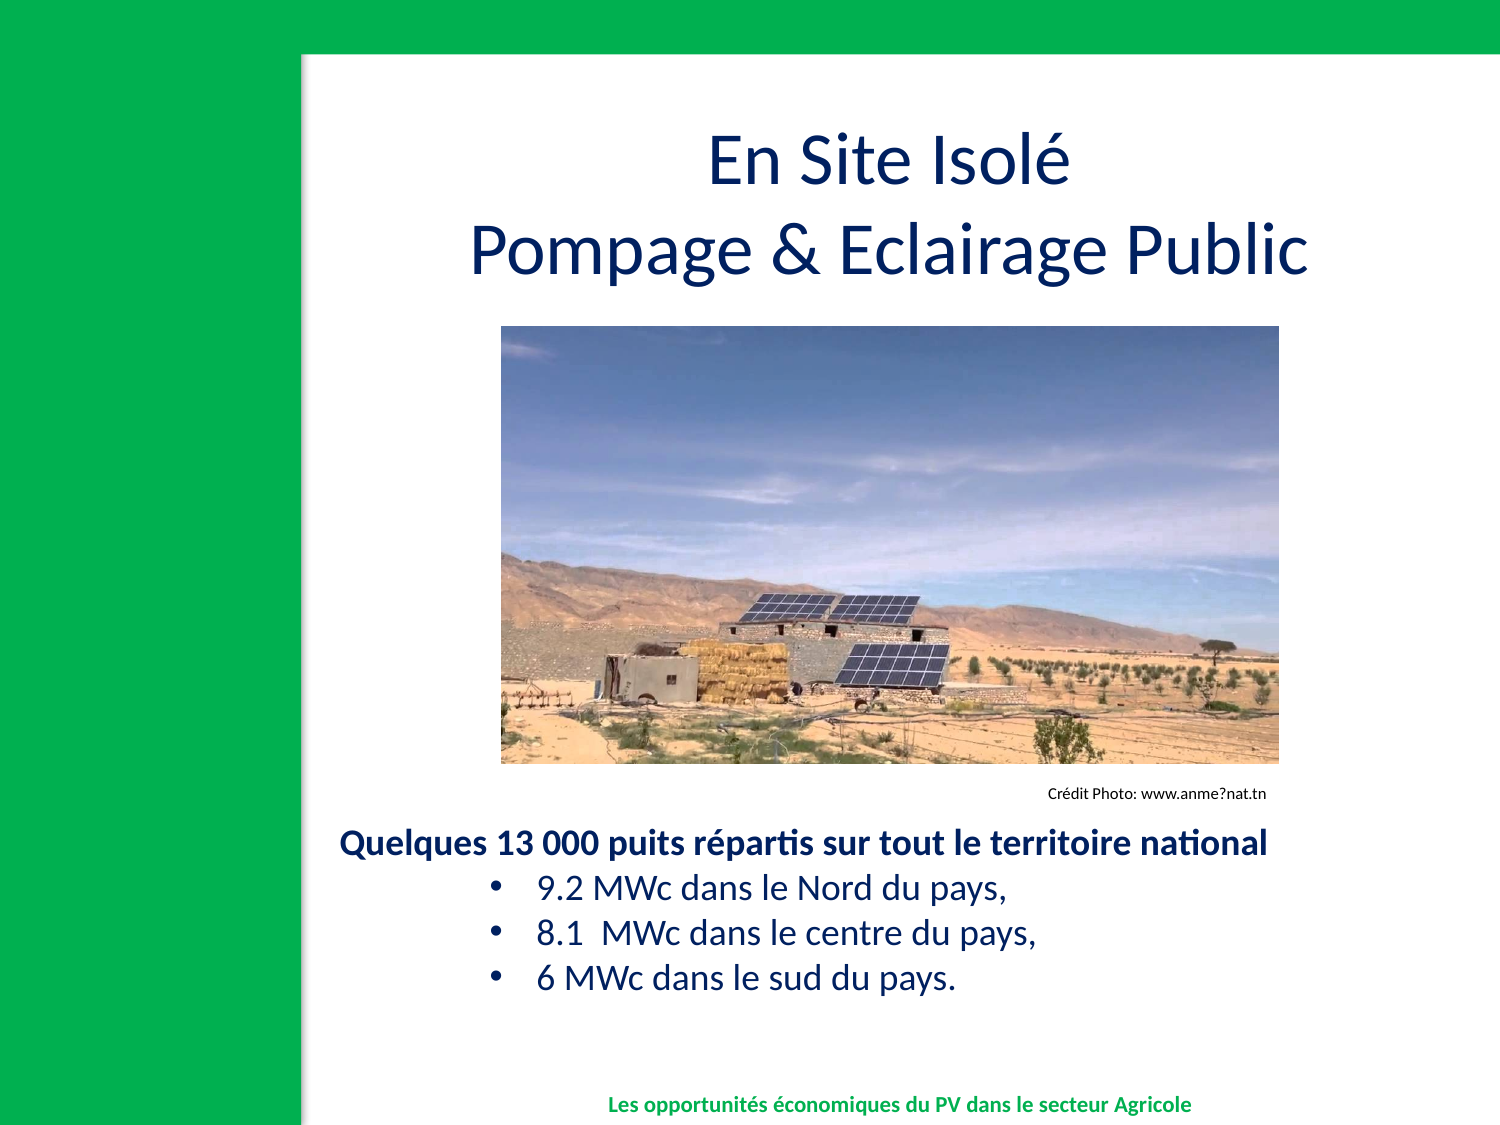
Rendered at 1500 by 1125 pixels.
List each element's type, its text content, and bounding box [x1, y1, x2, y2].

text_box En Site Isolé Pompage & Eclairage Public [371, 101, 1408, 196]
picture [501, 325, 1279, 764]
text_box Crédit Photo: www.anme?nat.tn [797, 775, 1282, 810]
text_box Quelques 13 000 puits répartis sur tout le territoire national 9.2 MWc dans le Nord du pays, 8.1 MWc dans le centre du pays, 6 MWc dans le sud du pays. [324, 810, 1482, 1006]
